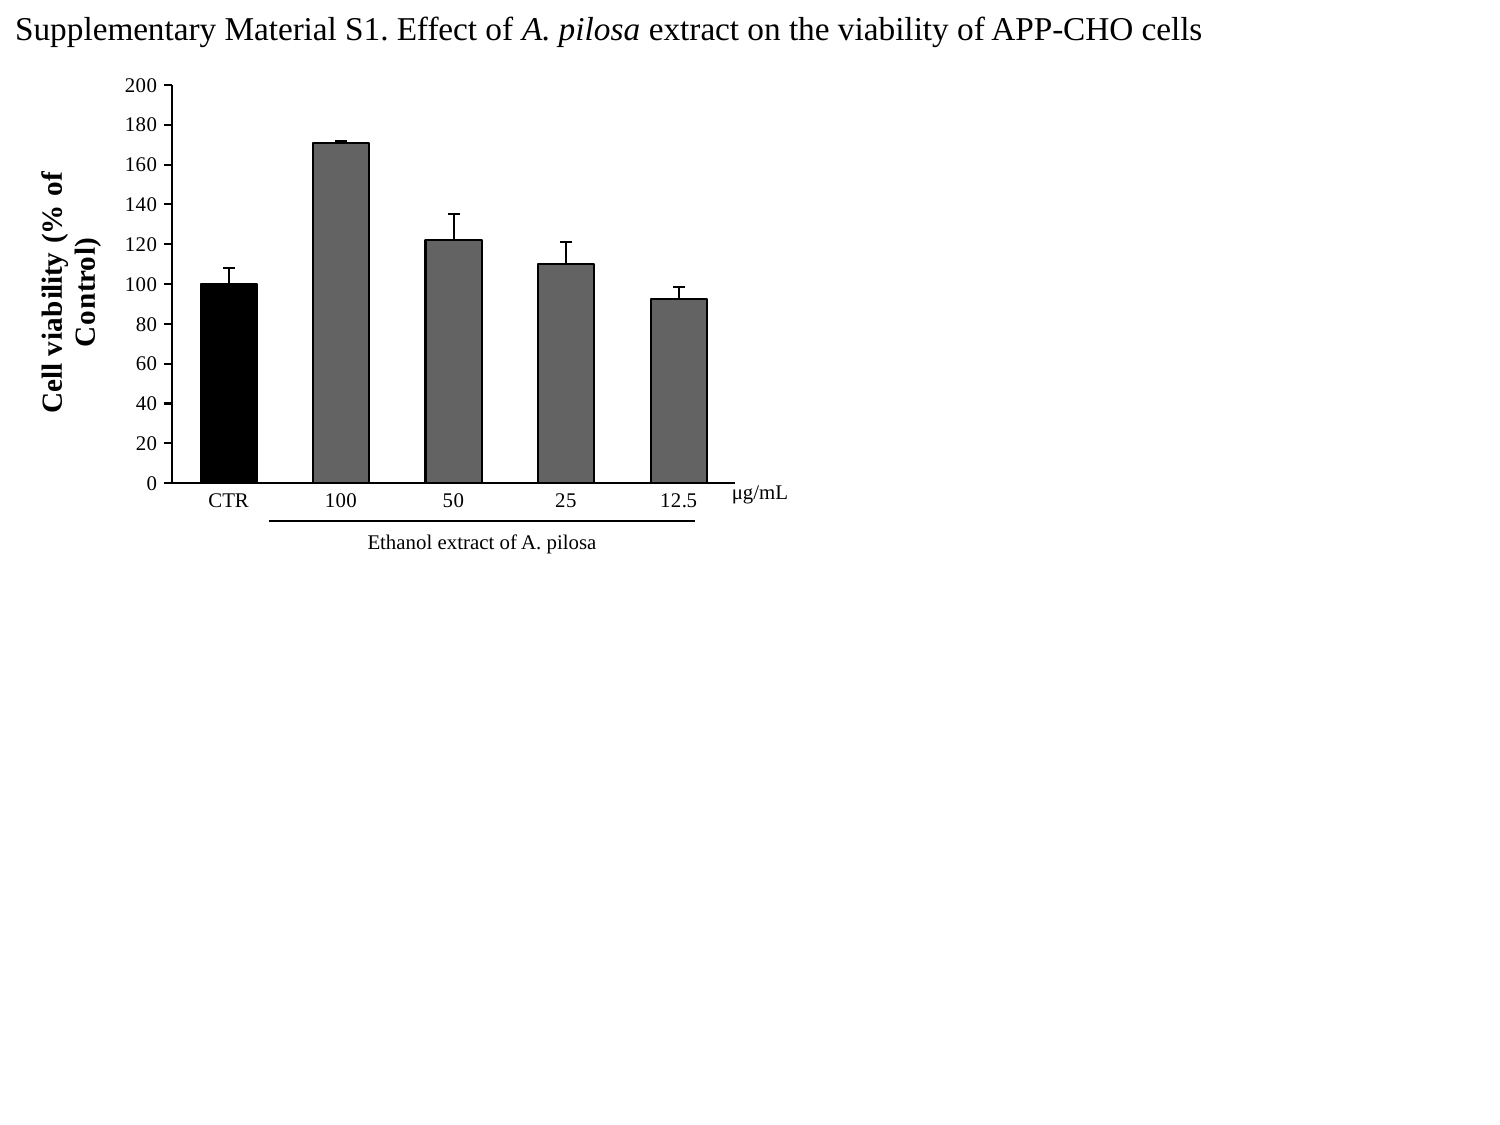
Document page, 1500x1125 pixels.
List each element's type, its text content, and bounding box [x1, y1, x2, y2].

text_box Supplementary Material S1. Effect of A. pilosa extract on the viability of APP-CHO cells [0, 0, 1500, 55]
chart [0, 63, 751, 523]
text_box Ethanol extract of A. pilosa [268, 531, 696, 562]
text_box μg/mL [754, 471, 808, 512]
